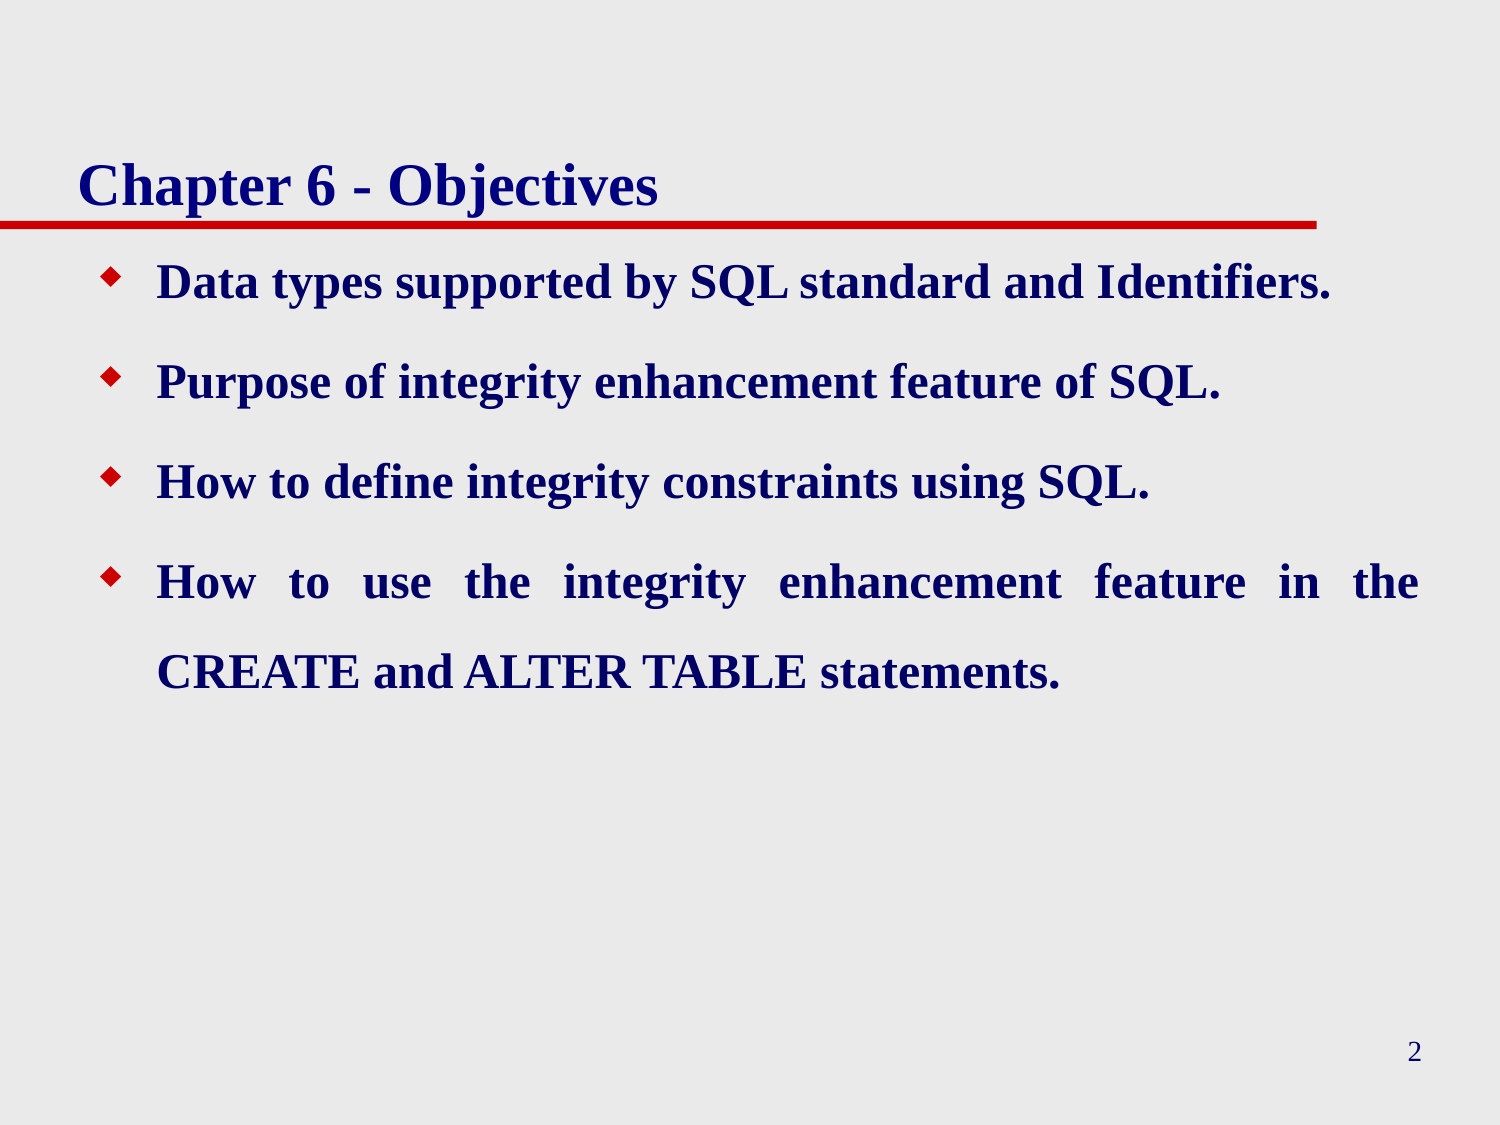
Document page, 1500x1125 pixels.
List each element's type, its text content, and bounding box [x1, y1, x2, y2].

list Data types supported by SQL standard and Identifiers. Purpose of integrity enhancement feature of SQL. How to define integrity constraints using SQL. How to use the integrity enhancement feature in the CREATE and ALTER TABLE statements. [84, 210, 1436, 887]
title Chapter 6 - Objectives [62, 43, 1338, 226]
slide_number 2 [1124, 1012, 1438, 1088]
